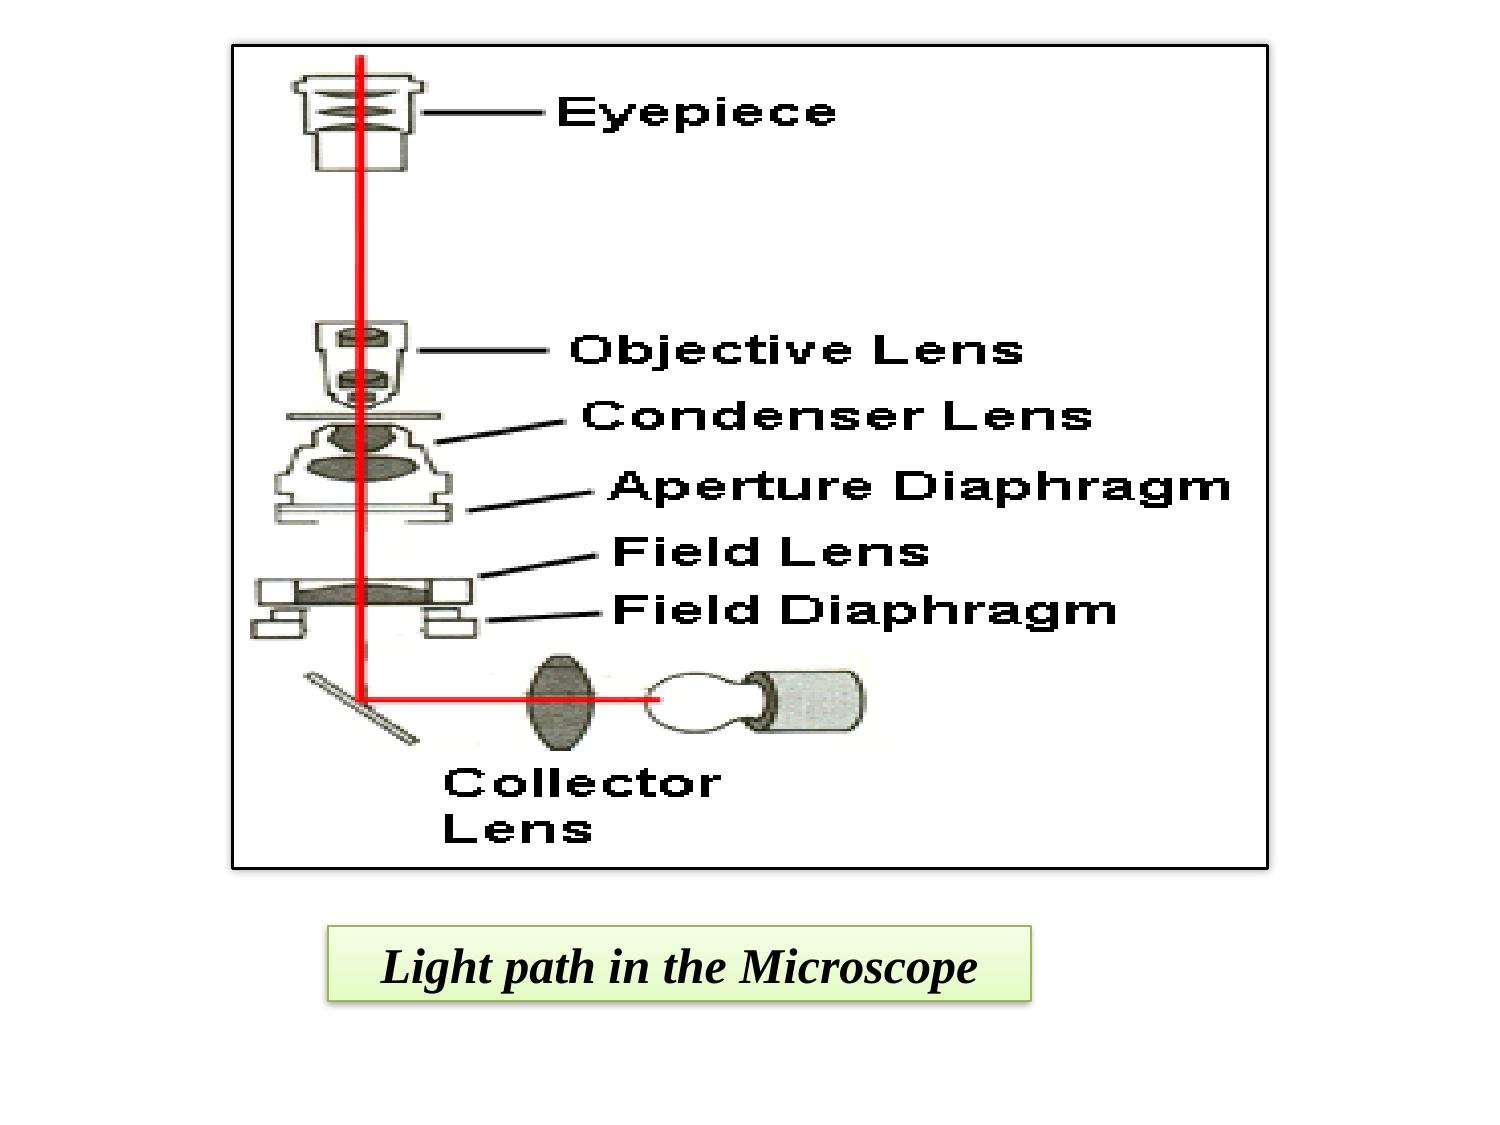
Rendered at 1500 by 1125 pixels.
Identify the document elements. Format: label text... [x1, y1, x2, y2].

text_box Light path in the Microscope [327, 925, 1032, 1002]
picture [234, 46, 1266, 868]
